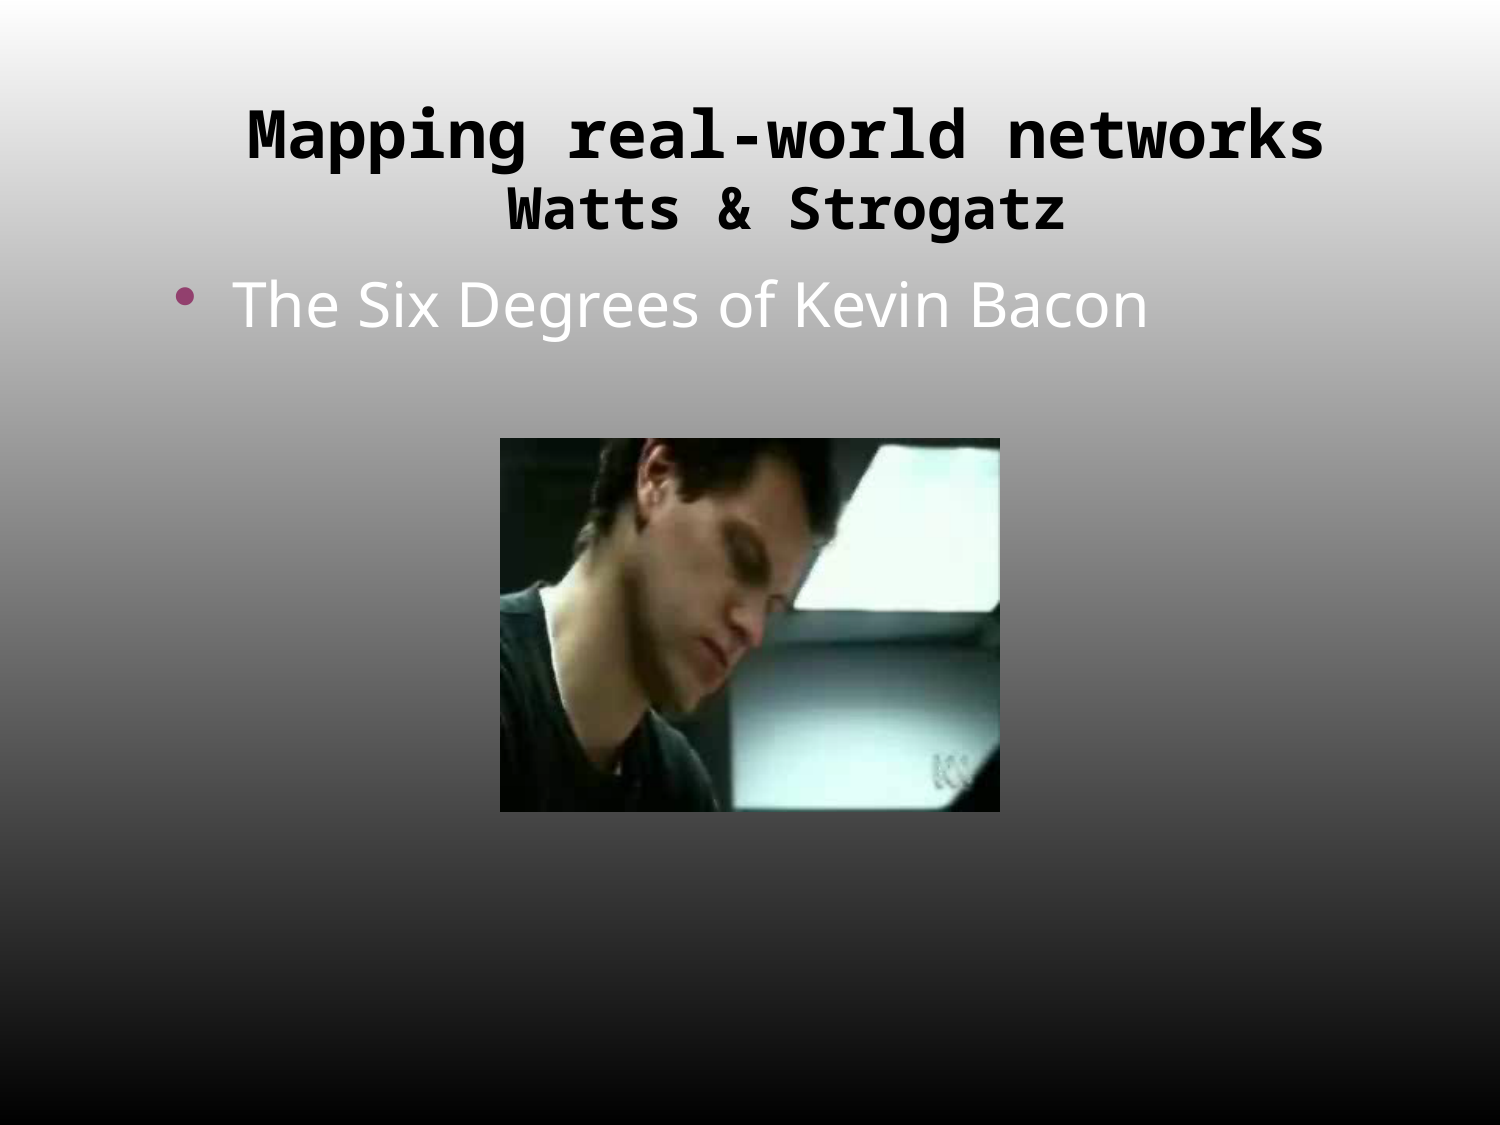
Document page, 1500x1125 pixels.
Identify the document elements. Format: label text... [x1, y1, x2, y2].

title Mapping real-world networks Watts & Strogatz [150, 83, 1425, 234]
list The Six Degrees of Kevin Bacon [150, 257, 1425, 1043]
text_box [499, 437, 1001, 813]
